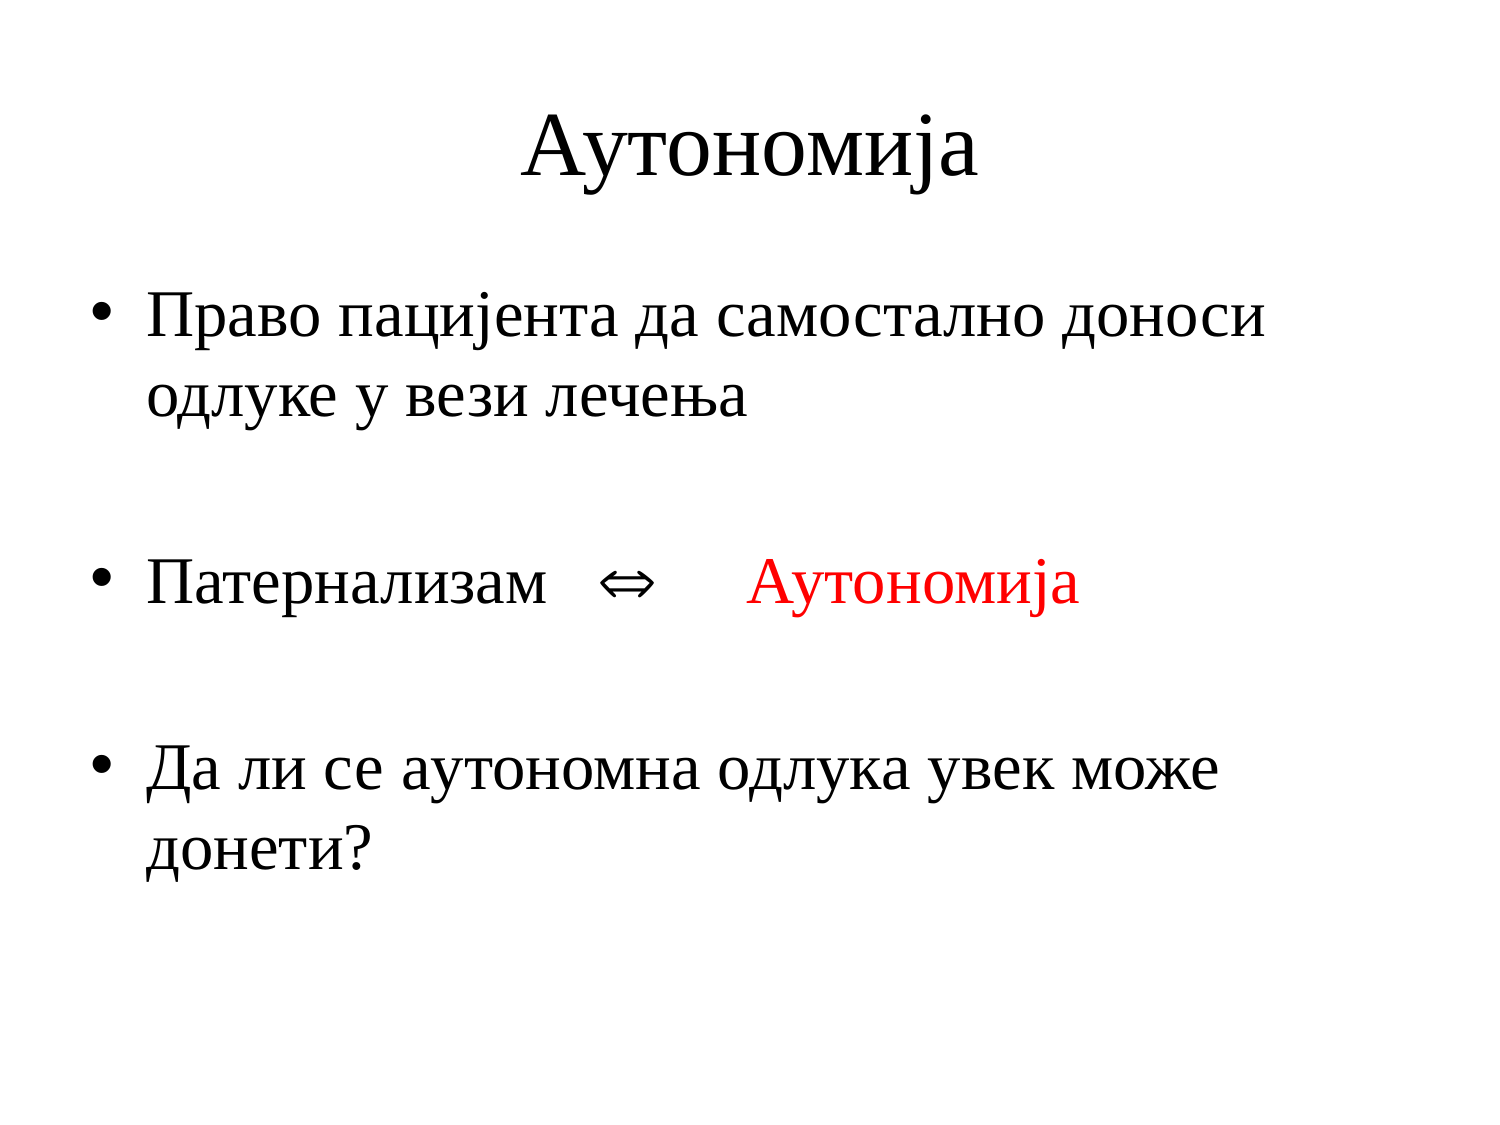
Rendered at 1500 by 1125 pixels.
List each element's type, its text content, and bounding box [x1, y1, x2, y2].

list Право пацијента да самостално доноси одлуке у вези лечења Патернализам  Аутономија Да ли се aутономна одлука увек може донети? [75, 262, 1425, 1005]
title Аутономија [75, 45, 1425, 233]
